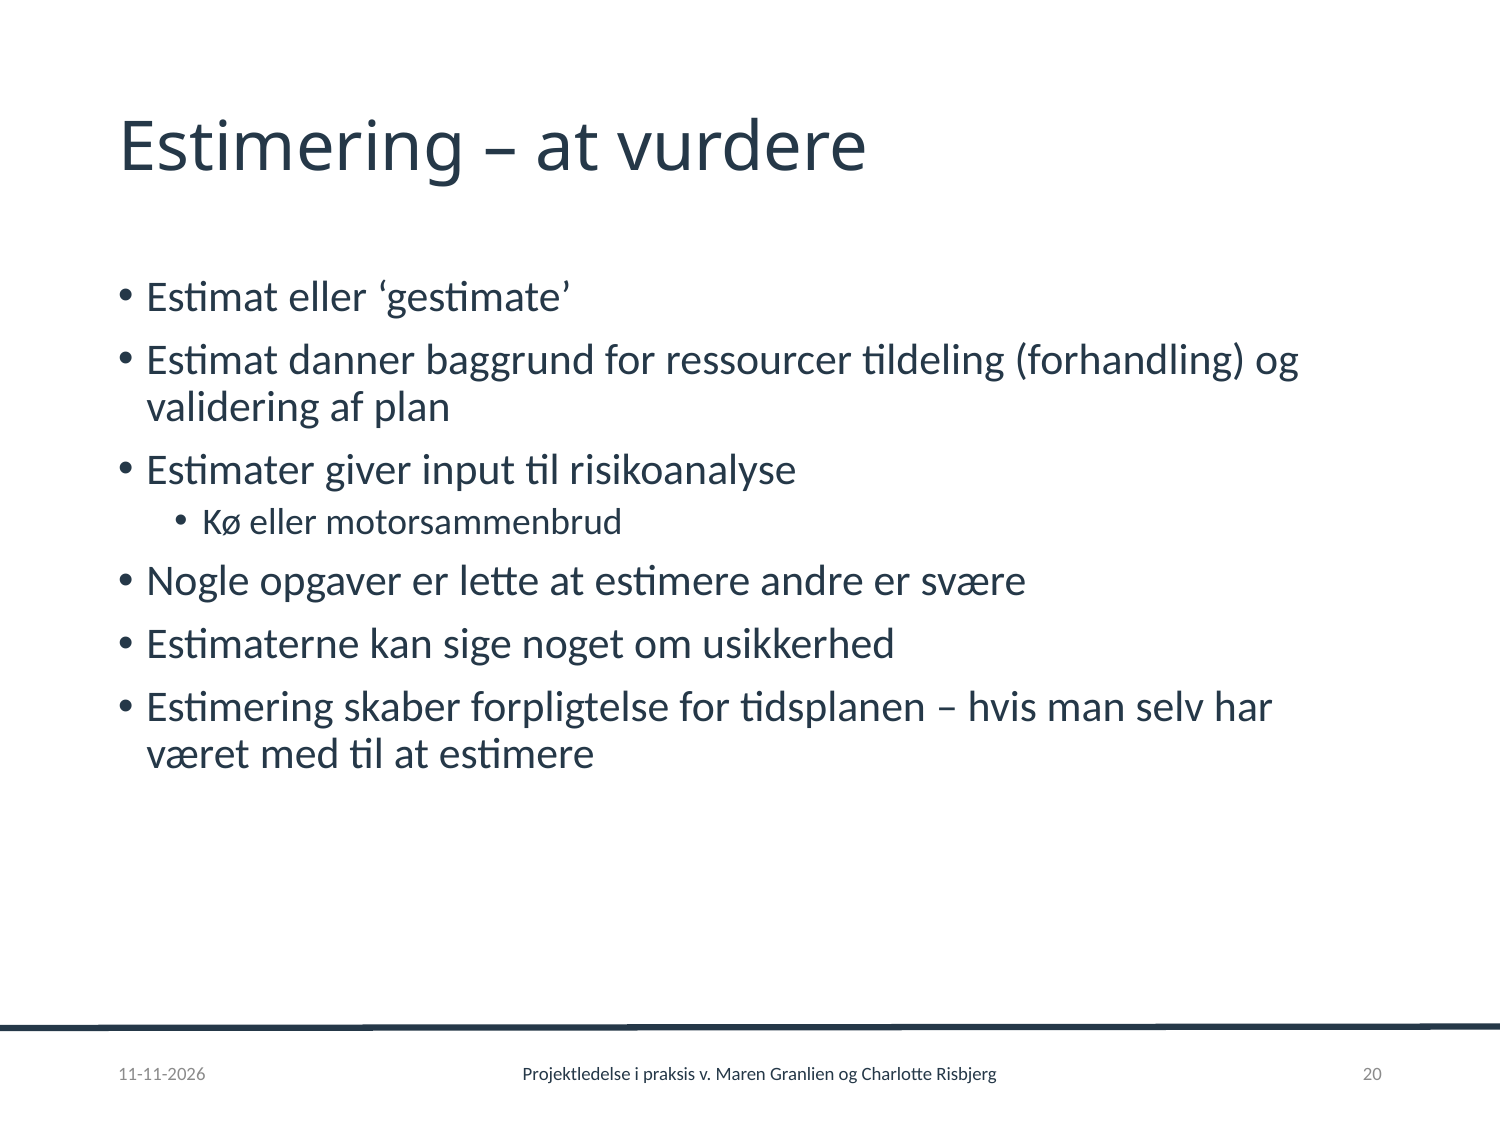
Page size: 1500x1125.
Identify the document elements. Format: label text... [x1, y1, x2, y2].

list Estimat eller ‘gestimate’ Estimat danner baggrund for ressourcer tildeling (forhandling) og validering af plan Estimater giver input til risikoanalyse Kø eller motorsammenbrud Nogle opgaver er lette at estimere andre er svære Estimaterne kan sige noget om usikkerhed Estimering skaber forpligtelse for tidsplanen – hvis man selv har været med til at estimere [103, 266, 1397, 995]
footer Projektledelse i praksis v. Maren Granlien og Charlotte Risbjerg [265, 1042, 1254, 1103]
title Estimering – at vurdere [103, 39, 1397, 257]
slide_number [103, 1042, 252, 1103]
slide_number 20 [1281, 1042, 1397, 1103]
